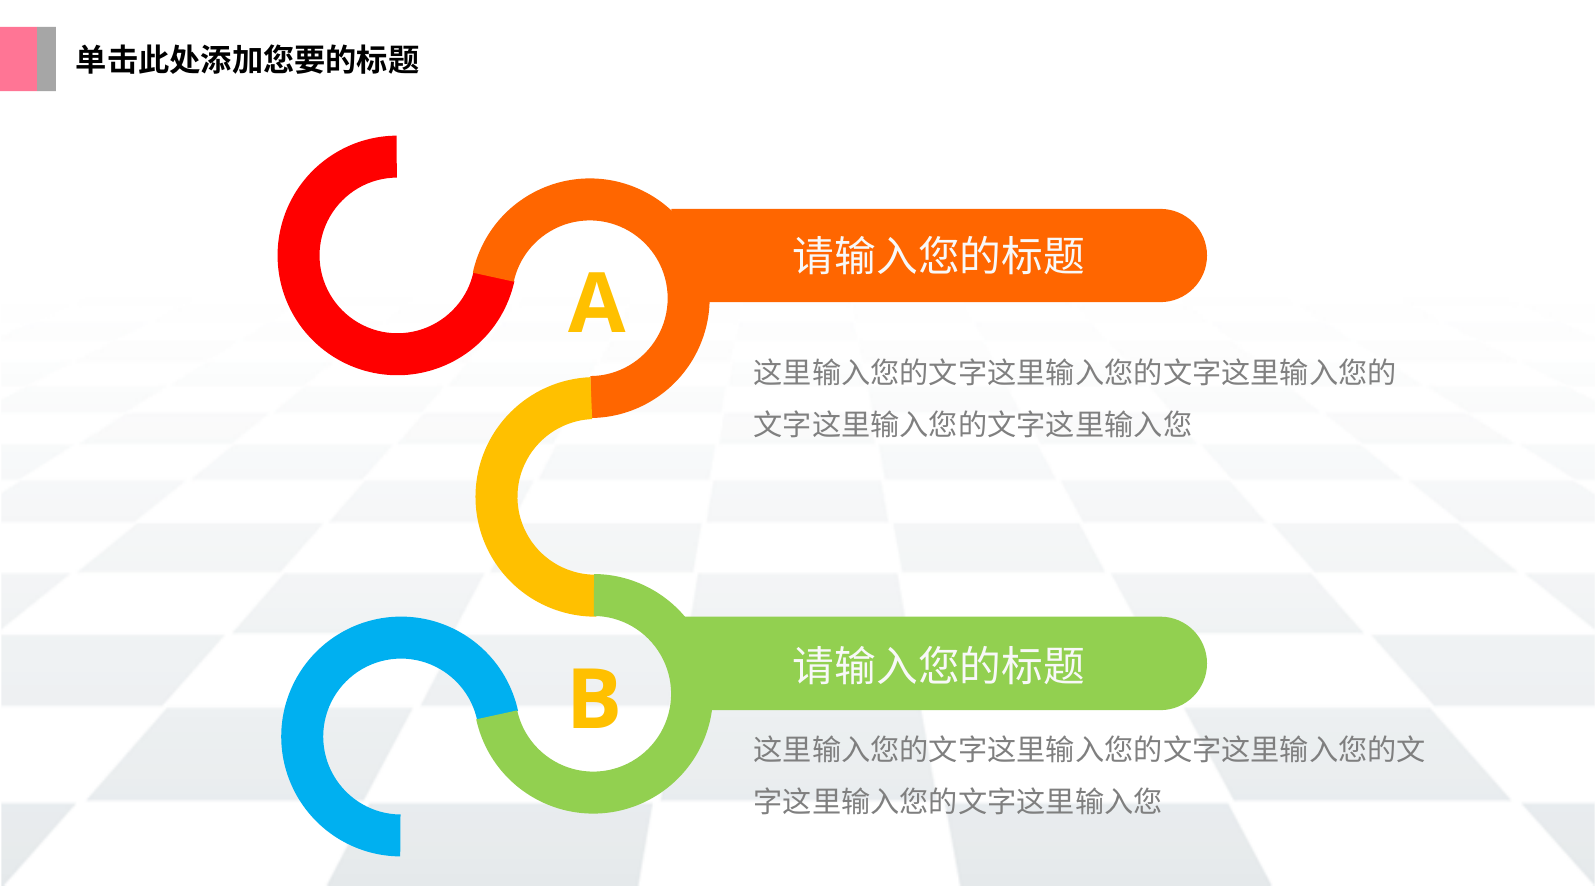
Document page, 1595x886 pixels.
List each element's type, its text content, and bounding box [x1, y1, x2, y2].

text_box [277, 135, 515, 376]
text_box A [553, 241, 642, 357]
text_box [281, 616, 519, 857]
text_box [476, 574, 714, 814]
text_box [671, 208, 1208, 303]
text_box [686, 616, 1208, 711]
text_box [472, 178, 710, 418]
picture [0, 0, 1595, 886]
text_box 请输入您的标题 [778, 222, 1101, 288]
text_box B [551, 637, 638, 753]
text_box 这里输入您的文字这里输入您的文字这里输入您的文字这里输入您的文字这里输入您 [738, 329, 1436, 449]
text_box [475, 377, 595, 617]
text_box 这里输入您的文字这里输入您的文字这里输入您的文字这里输入您的文字这里输入您 [738, 706, 1447, 827]
text_box 请输入您的标题 [778, 632, 1101, 698]
